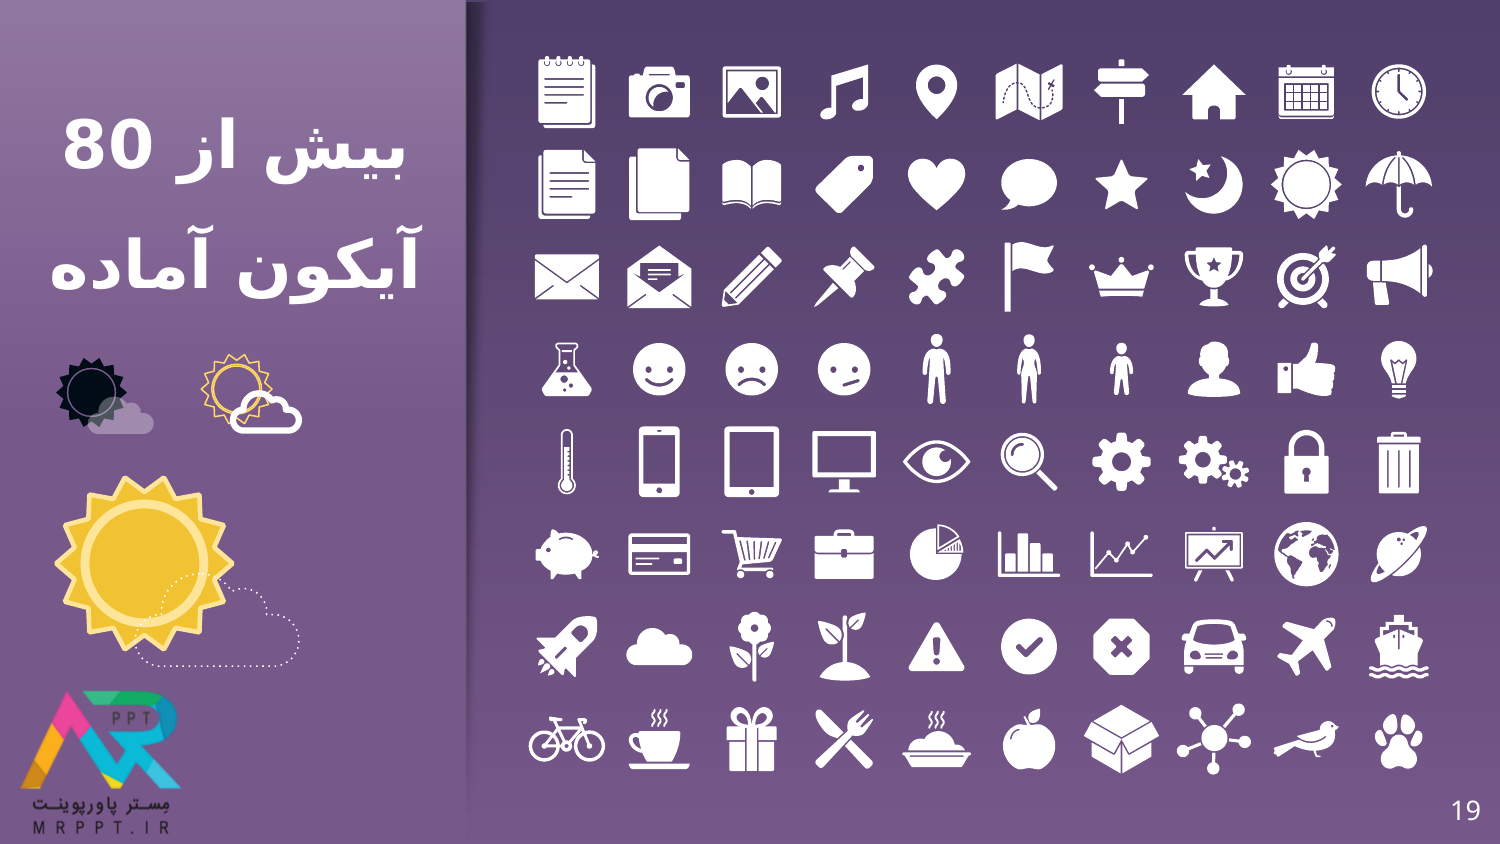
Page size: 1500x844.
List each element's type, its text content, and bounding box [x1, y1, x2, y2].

text_box [1187, 341, 1241, 397]
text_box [1278, 64, 1335, 120]
text_box [1284, 429, 1329, 494]
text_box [1184, 526, 1244, 582]
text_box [909, 524, 964, 581]
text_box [726, 706, 777, 772]
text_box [995, 63, 1063, 121]
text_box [997, 531, 1061, 578]
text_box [1109, 342, 1134, 396]
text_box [1276, 245, 1337, 309]
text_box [1270, 149, 1343, 220]
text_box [1004, 241, 1054, 312]
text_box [1002, 708, 1056, 770]
text_box بیش از 80 آیکون آماده [27, 54, 445, 150]
text_box [1095, 159, 1148, 210]
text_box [815, 709, 874, 769]
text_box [1374, 713, 1423, 769]
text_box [534, 254, 600, 300]
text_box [541, 342, 592, 397]
text_box [130, 402, 154, 434]
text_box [55, 357, 128, 428]
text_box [1090, 531, 1153, 578]
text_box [902, 439, 971, 484]
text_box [721, 529, 782, 579]
text_box [633, 343, 686, 396]
text_box [724, 426, 780, 498]
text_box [1176, 703, 1252, 775]
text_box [1083, 704, 1160, 774]
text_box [1000, 432, 1058, 491]
text_box [916, 64, 958, 120]
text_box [628, 708, 690, 770]
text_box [814, 529, 874, 580]
text_box [638, 426, 680, 498]
text_box [909, 249, 965, 305]
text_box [729, 611, 775, 682]
picture [0, 682, 201, 844]
text_box [535, 529, 599, 580]
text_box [538, 149, 596, 220]
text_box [1370, 525, 1428, 583]
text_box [813, 246, 875, 308]
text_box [1376, 431, 1421, 494]
text_box [1182, 64, 1246, 120]
text_box [908, 622, 965, 672]
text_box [1016, 334, 1042, 404]
text_box [907, 158, 966, 211]
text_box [722, 66, 782, 118]
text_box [536, 615, 598, 678]
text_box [1366, 244, 1433, 306]
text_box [922, 333, 951, 405]
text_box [628, 66, 690, 118]
text_box [1092, 432, 1151, 491]
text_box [902, 710, 972, 768]
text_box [1178, 435, 1250, 488]
text_box [626, 628, 693, 666]
text_box [1277, 617, 1336, 676]
text_box [1273, 721, 1340, 758]
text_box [627, 245, 692, 309]
text_box [1274, 522, 1339, 587]
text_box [1181, 619, 1247, 675]
text_box [725, 343, 778, 396]
slide_number 19 [1391, 779, 1482, 844]
text_box [274, 399, 299, 431]
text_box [557, 428, 577, 495]
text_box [1185, 156, 1243, 214]
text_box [1184, 247, 1244, 307]
text_box [817, 343, 871, 396]
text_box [722, 159, 782, 210]
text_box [200, 354, 273, 424]
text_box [1380, 340, 1417, 399]
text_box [1371, 64, 1427, 119]
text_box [1093, 59, 1150, 125]
text_box [141, 588, 299, 667]
text_box [820, 64, 869, 120]
text_box [528, 716, 606, 762]
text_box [1365, 150, 1433, 218]
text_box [538, 55, 596, 129]
text_box [1093, 618, 1150, 675]
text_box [1368, 614, 1429, 679]
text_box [1277, 342, 1336, 397]
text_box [817, 612, 871, 681]
text_box [1001, 159, 1057, 210]
text_box [815, 155, 873, 213]
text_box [721, 246, 782, 308]
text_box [628, 148, 690, 221]
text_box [628, 533, 691, 576]
text_box [1001, 618, 1057, 675]
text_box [1088, 256, 1155, 297]
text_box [55, 477, 233, 650]
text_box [812, 430, 877, 493]
